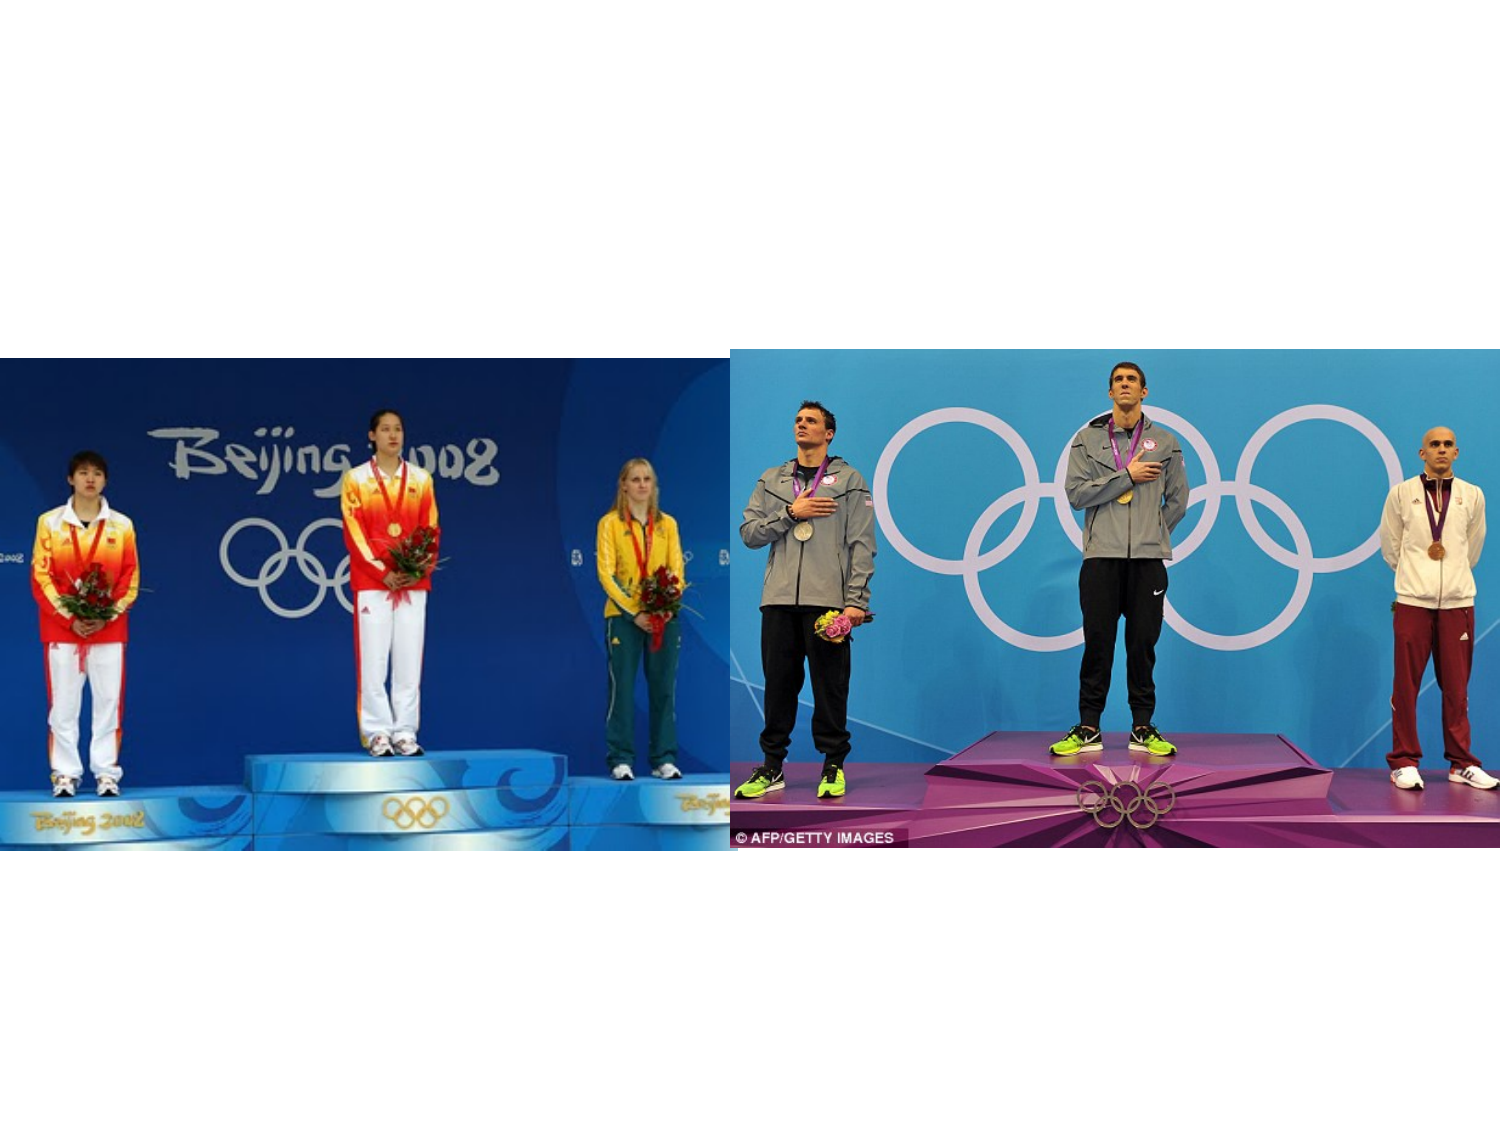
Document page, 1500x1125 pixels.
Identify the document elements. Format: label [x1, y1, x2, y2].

list [729, 349, 1500, 849]
list [0, 358, 725, 851]
